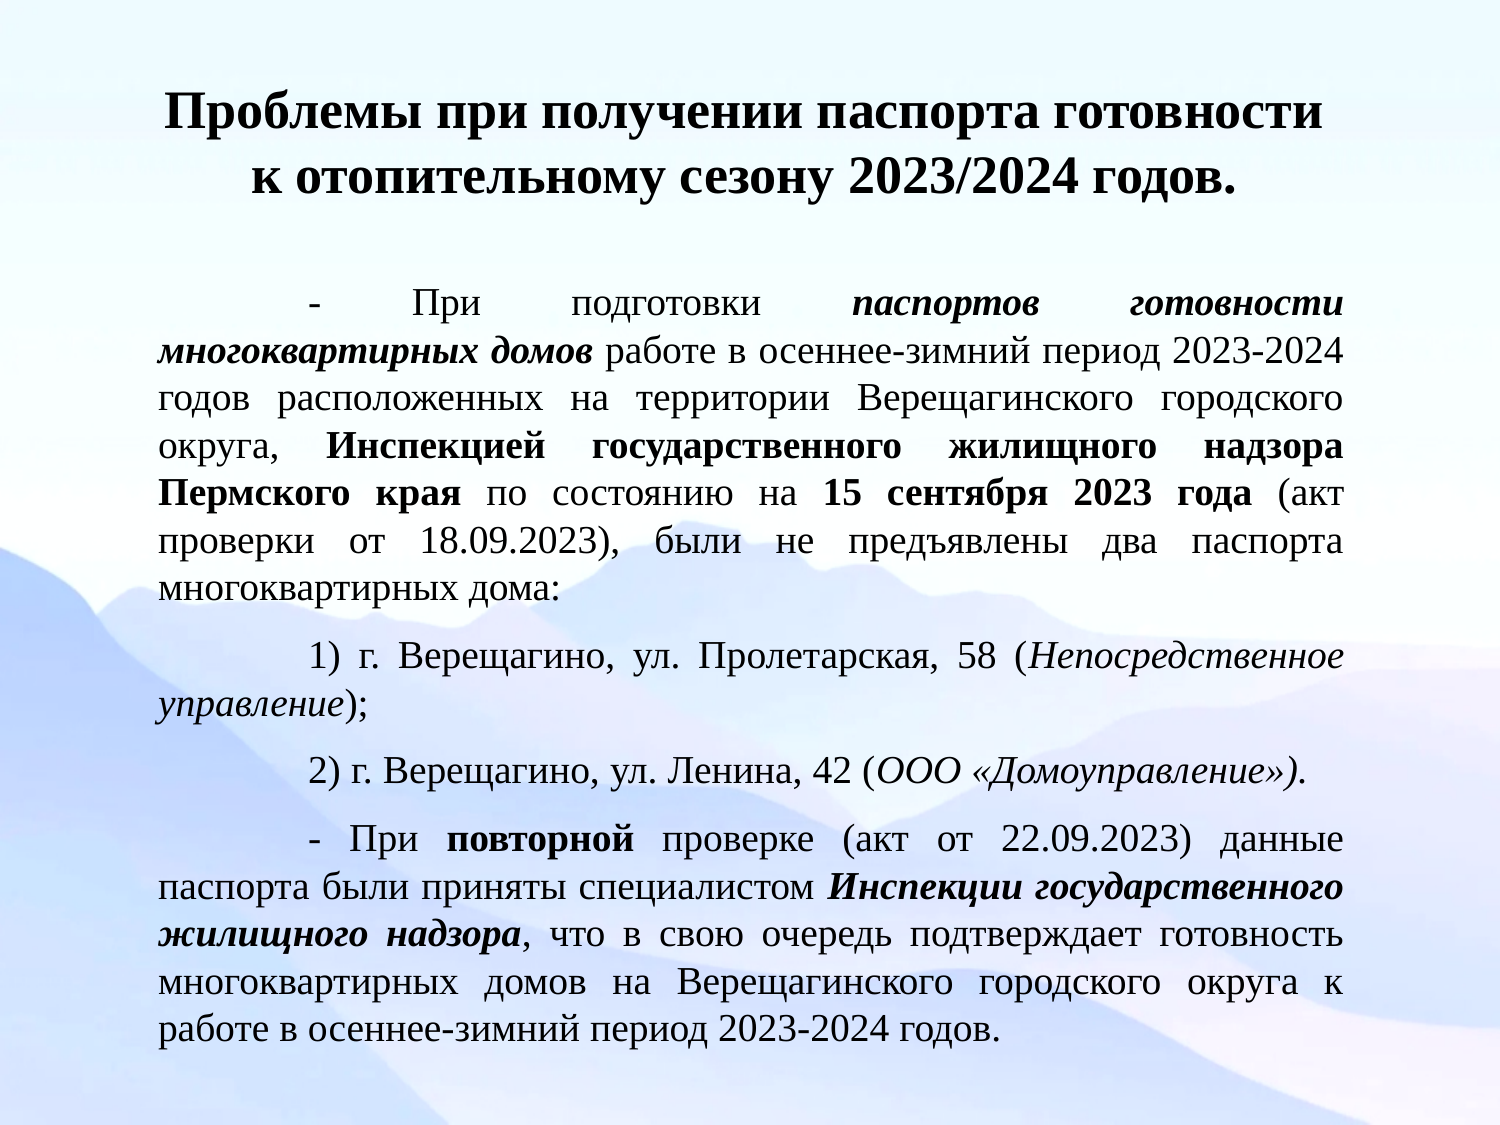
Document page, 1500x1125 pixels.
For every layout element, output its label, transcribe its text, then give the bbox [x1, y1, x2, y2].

title Проблемы при получении паспорта готовности к отопительному сезону 2023/2024 годов. [129, 59, 1360, 220]
list - При подготовки паспортов готовности многоквартирных домов работе в осеннее-зимний период 2023-2024 годов расположенных на территории Верещагинского городского округа, Инспекцией государственного жилищного надзора Пермского края по состоянию на 15 сентября 2023 года (акт проверки от 18.09.2023), были не предъявлены два паспорта многоквартирных дома: 1) г. Верещагино, ул. Пролетарская, 58 (Непосредственное управление); 2) г. Верещагино, ул. Ленина, 42 (ООО «Домоуправление»). - При повторной проверке (акт от 22.09.2023) данные паспорта были приняты специалистом Инспекции государственного жилищного надзора, что в свою очередь подтверждает готовность многоквартирных домов на Верещагинского городского округа к работе в осеннее-зимний период 2023-2024 годов. [129, 239, 1360, 1086]
picture [0, 0, 1500, 1125]
